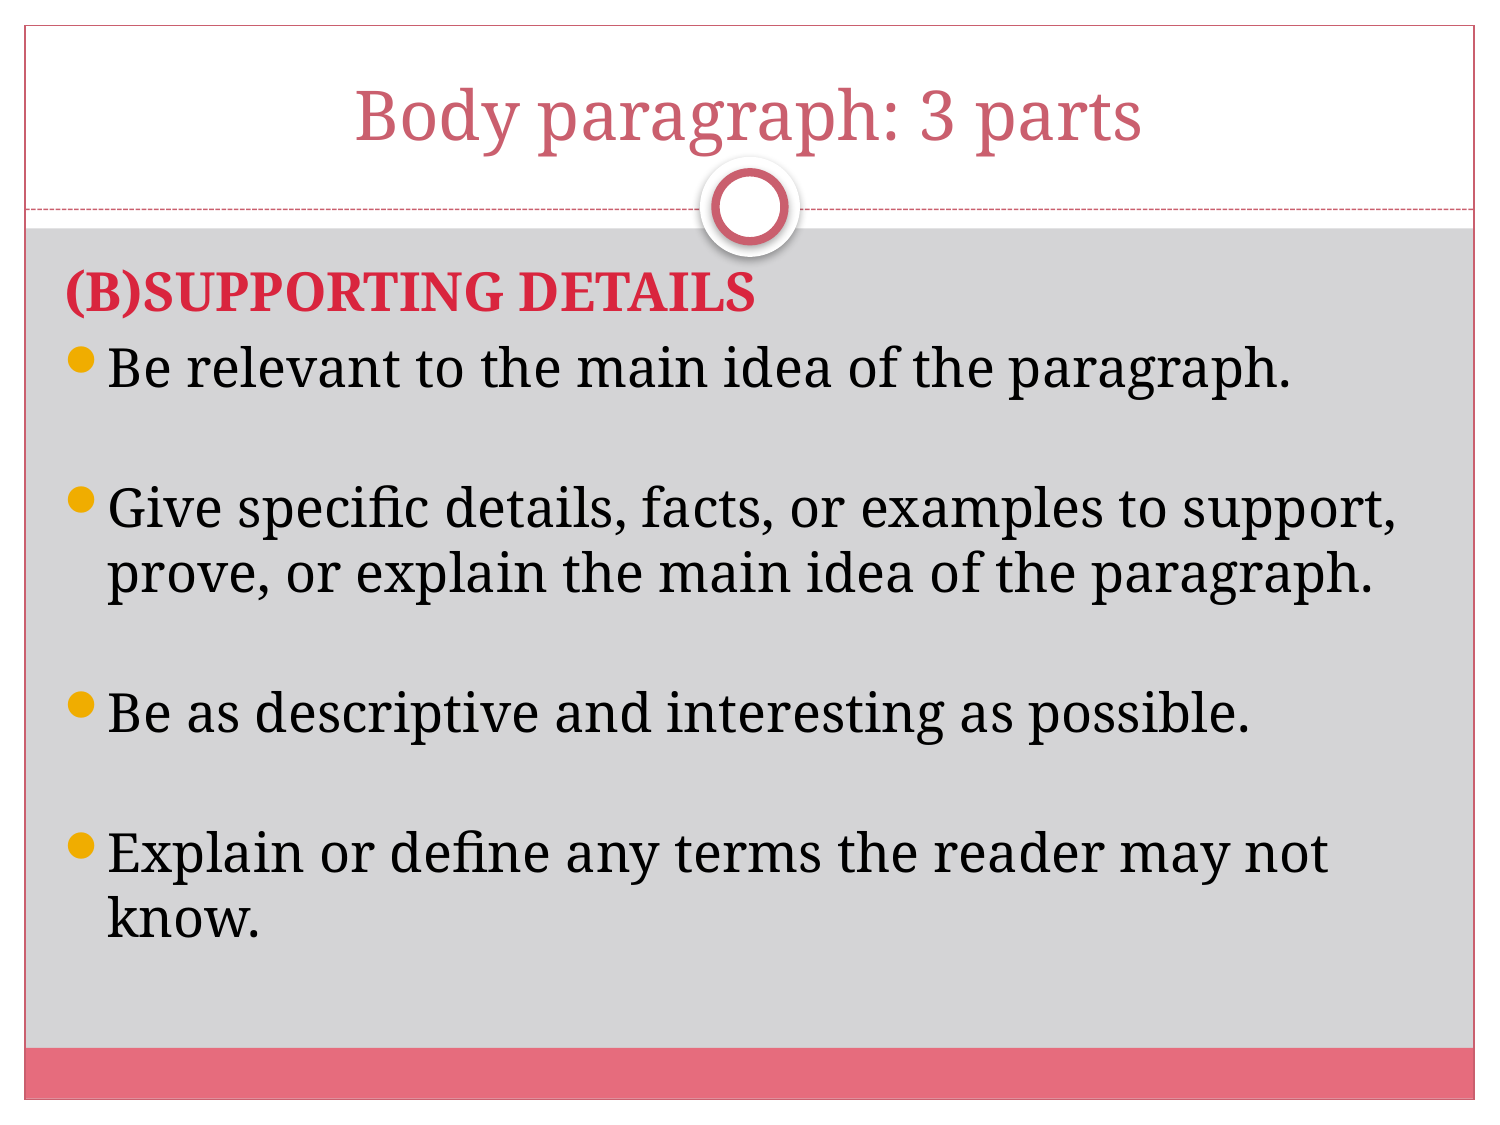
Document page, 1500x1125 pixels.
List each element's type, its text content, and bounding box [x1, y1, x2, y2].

list (B)SUPPORTING DETAILS Be relevant to the main idea of the paragraph. Give specific details, facts, or examples to support, prove, or explain the main idea of the paragraph. Be as descriptive and interesting as possible. Explain or define any terms the reader may not know. [49, 250, 1445, 1001]
title Body paragraph: 3 parts [49, 37, 1450, 162]
